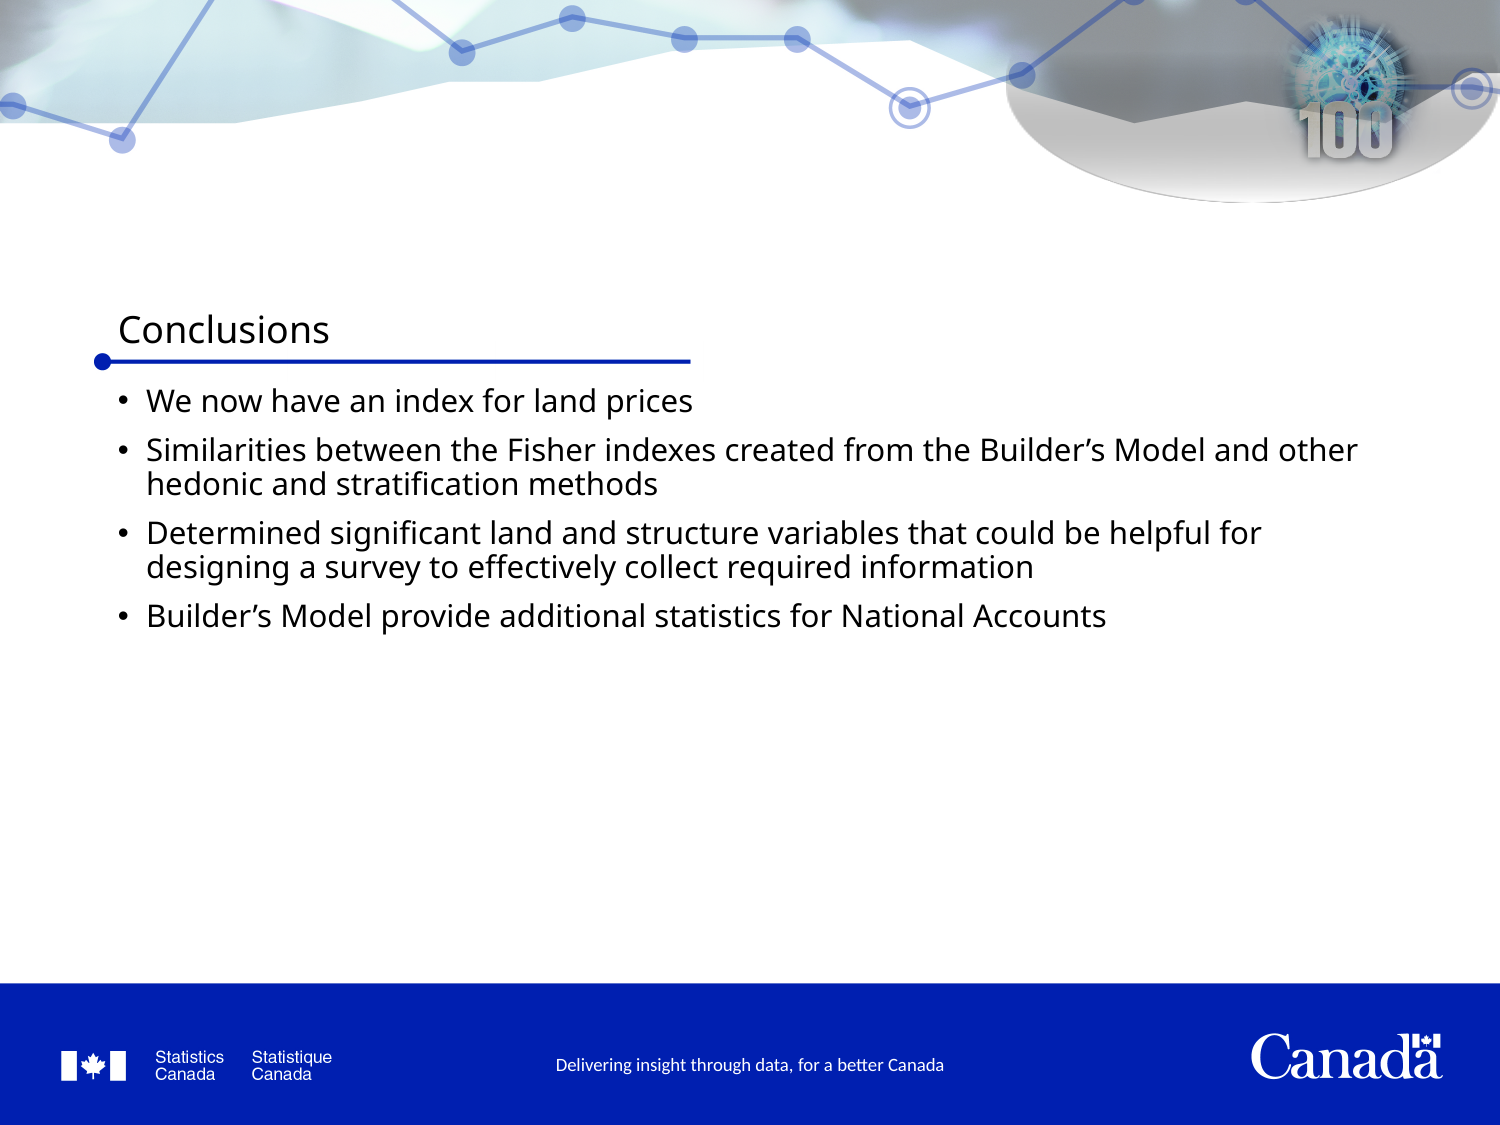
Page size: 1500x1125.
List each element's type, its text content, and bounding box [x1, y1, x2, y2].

picture [0, 0, 1500, 1125]
list We now have an index for land prices Similarities between the Fisher indexes created from the Builder’s Model and other hedonic and stratification methods Determined significant land and structure variables that could be helpful for designing a survey to effectively collect required information Builder’s Model provide additional statistics for National Accounts [103, 377, 1397, 974]
title Conclusions [103, 212, 1397, 360]
